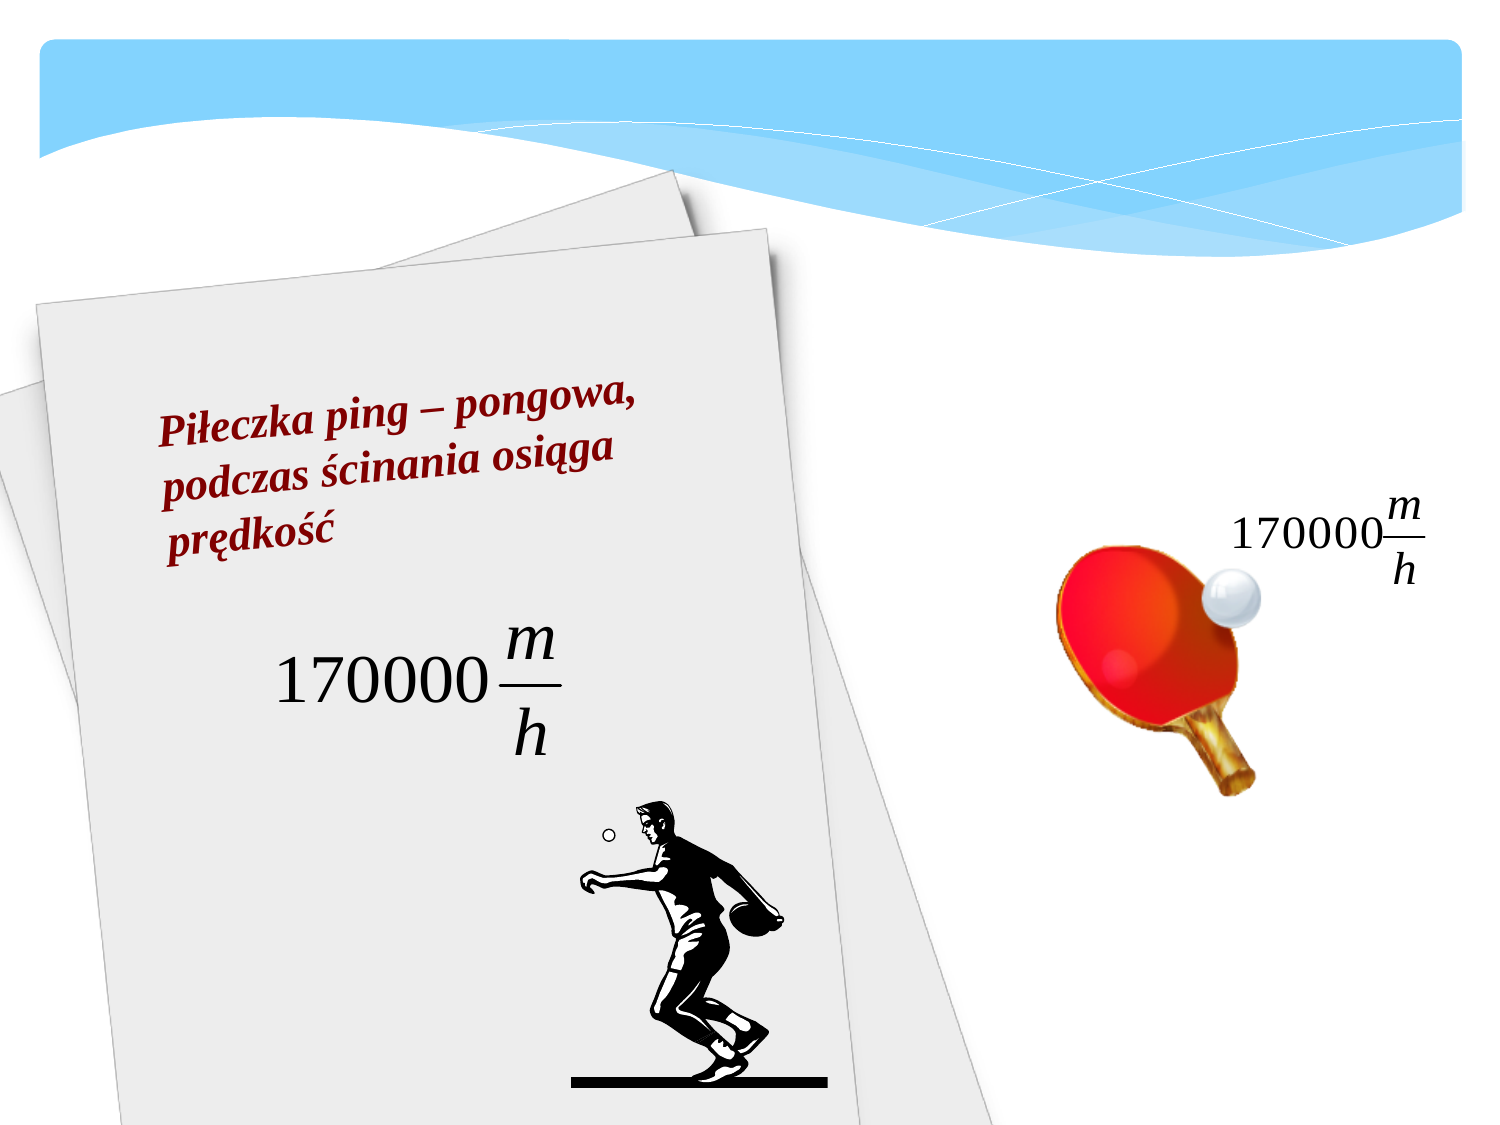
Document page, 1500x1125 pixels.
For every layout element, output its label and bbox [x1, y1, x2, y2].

picture [1050, 519, 1333, 801]
text_box [270, 594, 578, 771]
text_box [1227, 474, 1436, 595]
picture [0, 103, 1077, 1125]
